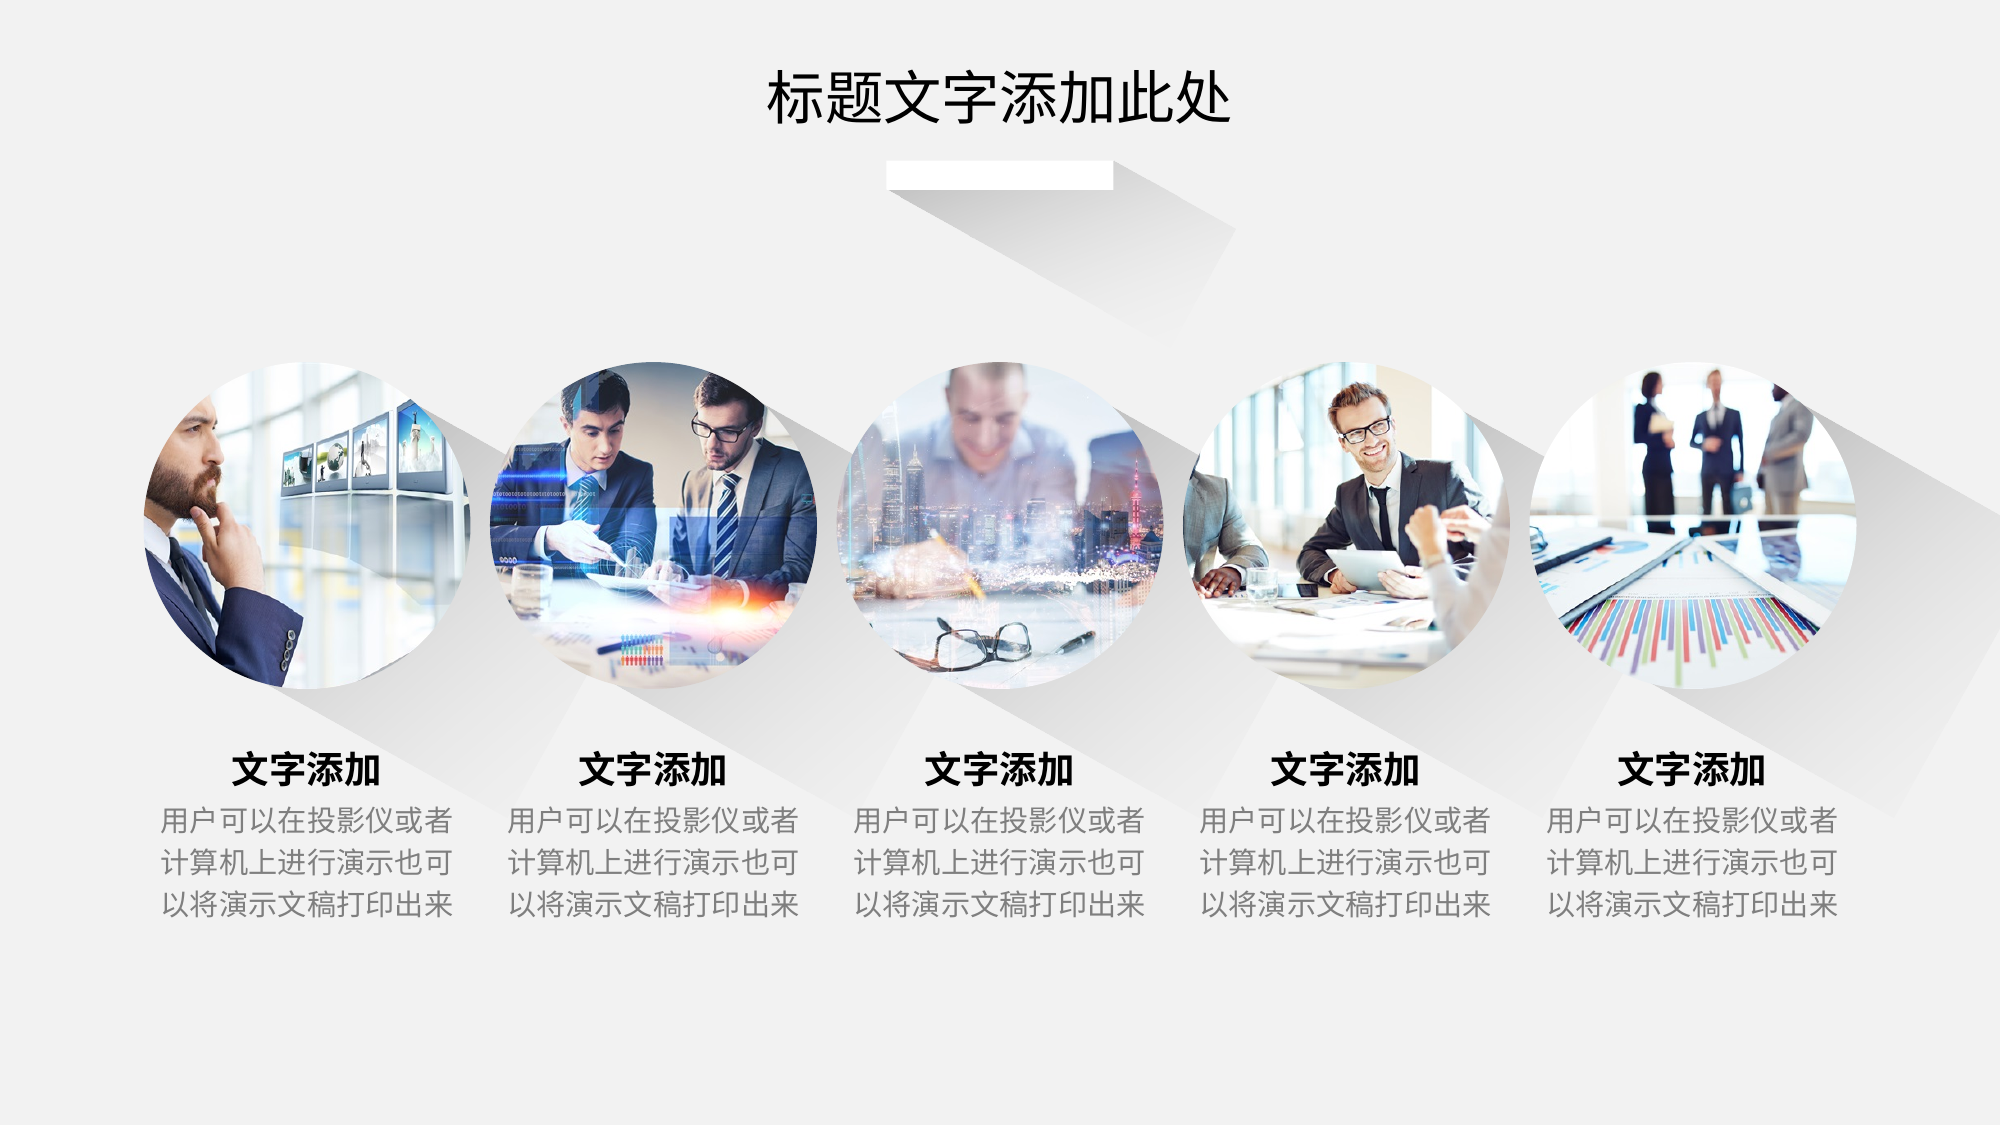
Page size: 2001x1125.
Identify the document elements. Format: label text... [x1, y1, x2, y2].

text_box [966, 434, 1271, 729]
picture [1182, 362, 1510, 690]
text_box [469, 729, 815, 931]
text_box [1309, 436, 1615, 729]
text_box [885, 160, 1115, 191]
picture [1529, 362, 1857, 690]
text_box 标题文字添加此处 [752, 53, 1248, 139]
text_box [273, 434, 579, 729]
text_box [815, 729, 1161, 931]
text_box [1508, 729, 1877, 931]
text_box [622, 433, 928, 729]
picture [489, 362, 817, 690]
picture [143, 362, 471, 690]
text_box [122, 729, 469, 931]
picture [836, 362, 1164, 690]
text_box [1660, 433, 2000, 820]
text_box [886, 159, 1237, 349]
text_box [1161, 729, 1508, 931]
